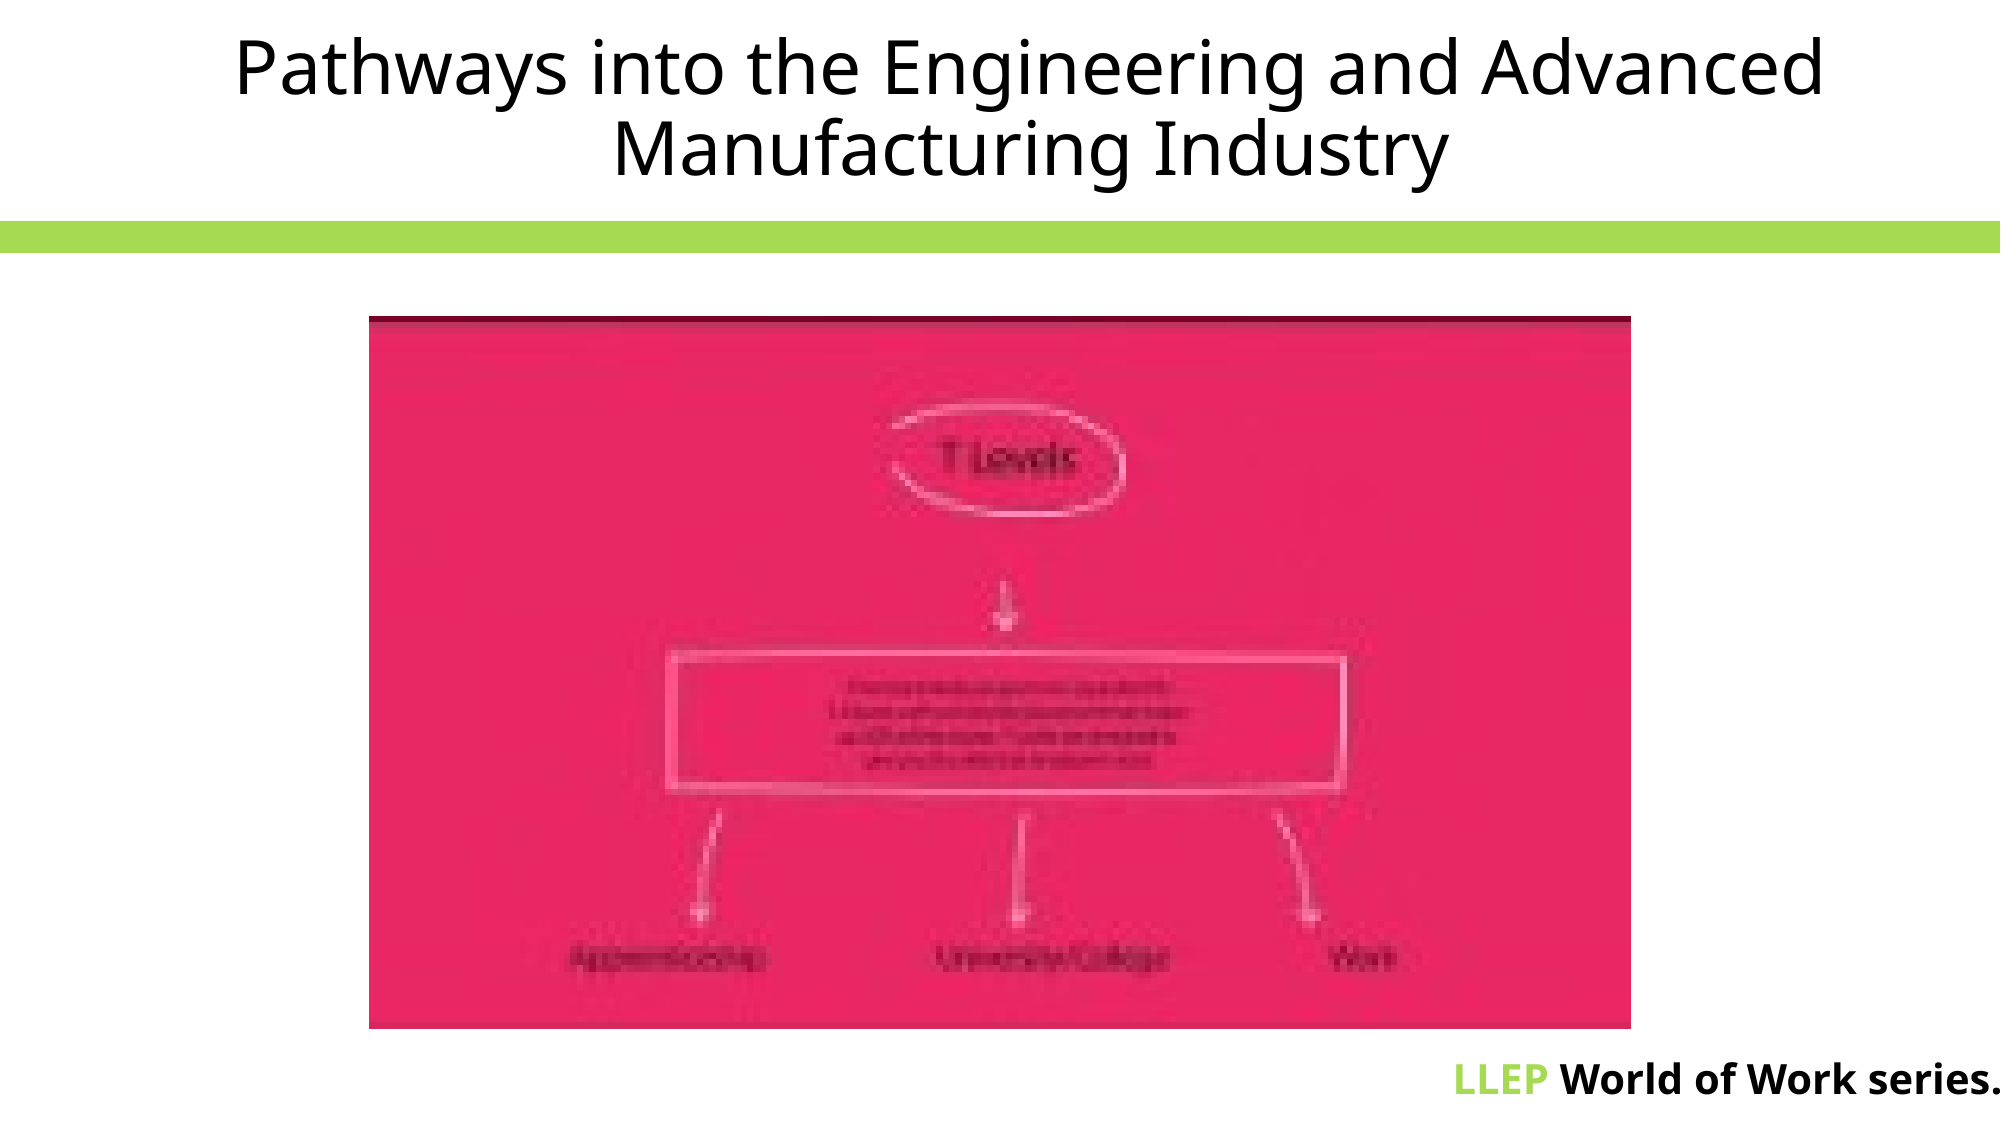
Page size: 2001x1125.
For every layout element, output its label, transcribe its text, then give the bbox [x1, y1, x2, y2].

text_box [0, 221, 2000, 253]
text_box LLEP World of Work series. [1437, 1045, 2000, 1111]
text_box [368, 315, 1632, 1030]
list Pathways into the Engineering and Advanced Manufacturing Industry [61, 0, 2000, 221]
